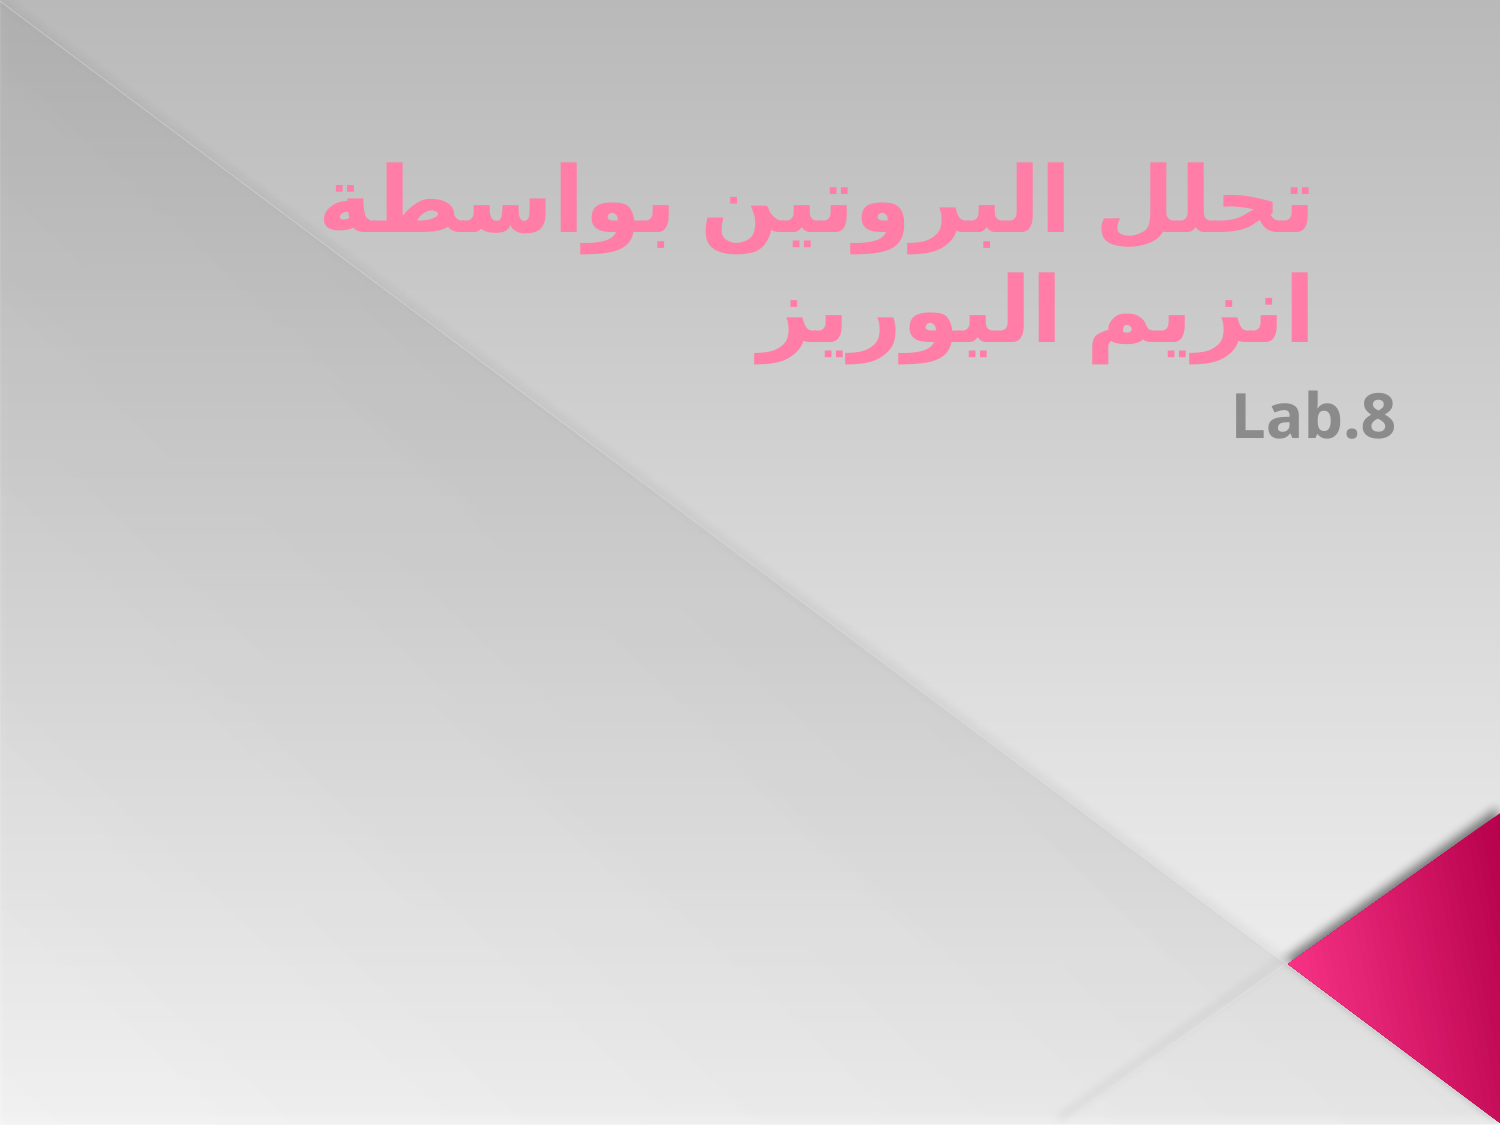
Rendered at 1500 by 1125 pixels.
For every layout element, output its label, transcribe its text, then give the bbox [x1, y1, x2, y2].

subtitle Lab.8 [88, 369, 1412, 657]
title تحلل البروتين بواسطة انزيم اليوريز [88, 127, 1412, 369]
